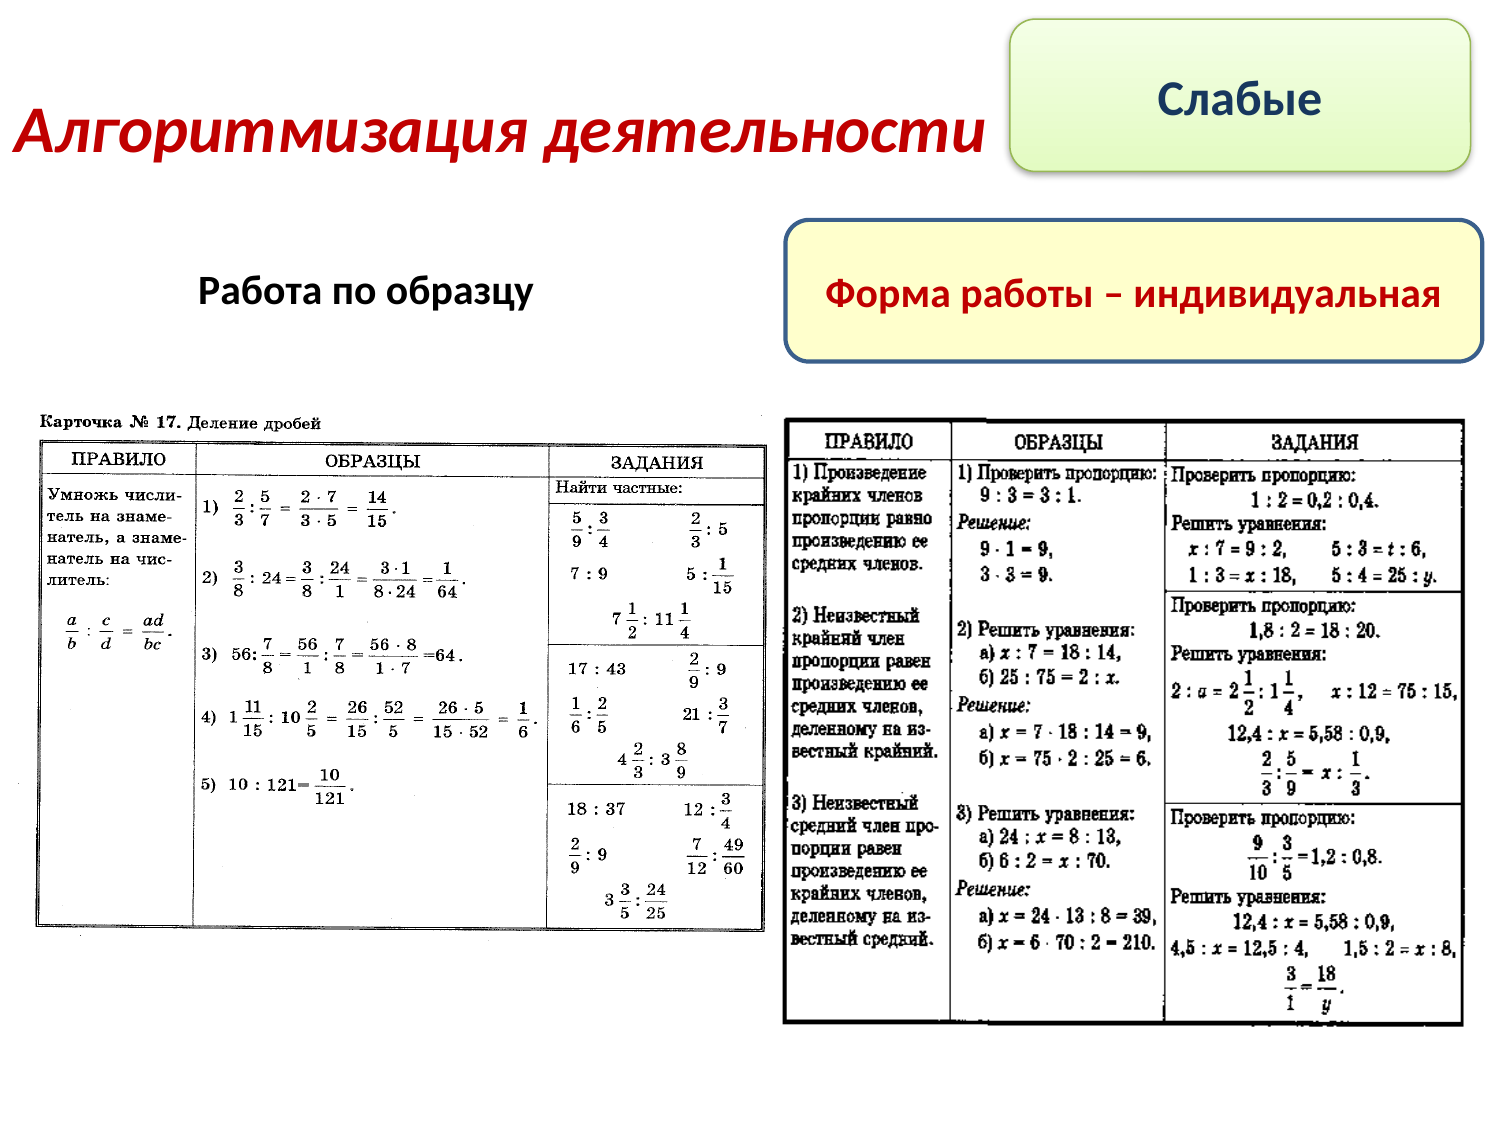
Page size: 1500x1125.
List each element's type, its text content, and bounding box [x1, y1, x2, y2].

text_box Алгоритмизация деятельности [0, 78, 1022, 197]
picture [17, 396, 1477, 1030]
text_box Работа по образцу [64, 255, 668, 321]
text_box Слабые [1009, 18, 1472, 173]
text_box Форма работы – индивидуальная [783, 217, 1485, 364]
